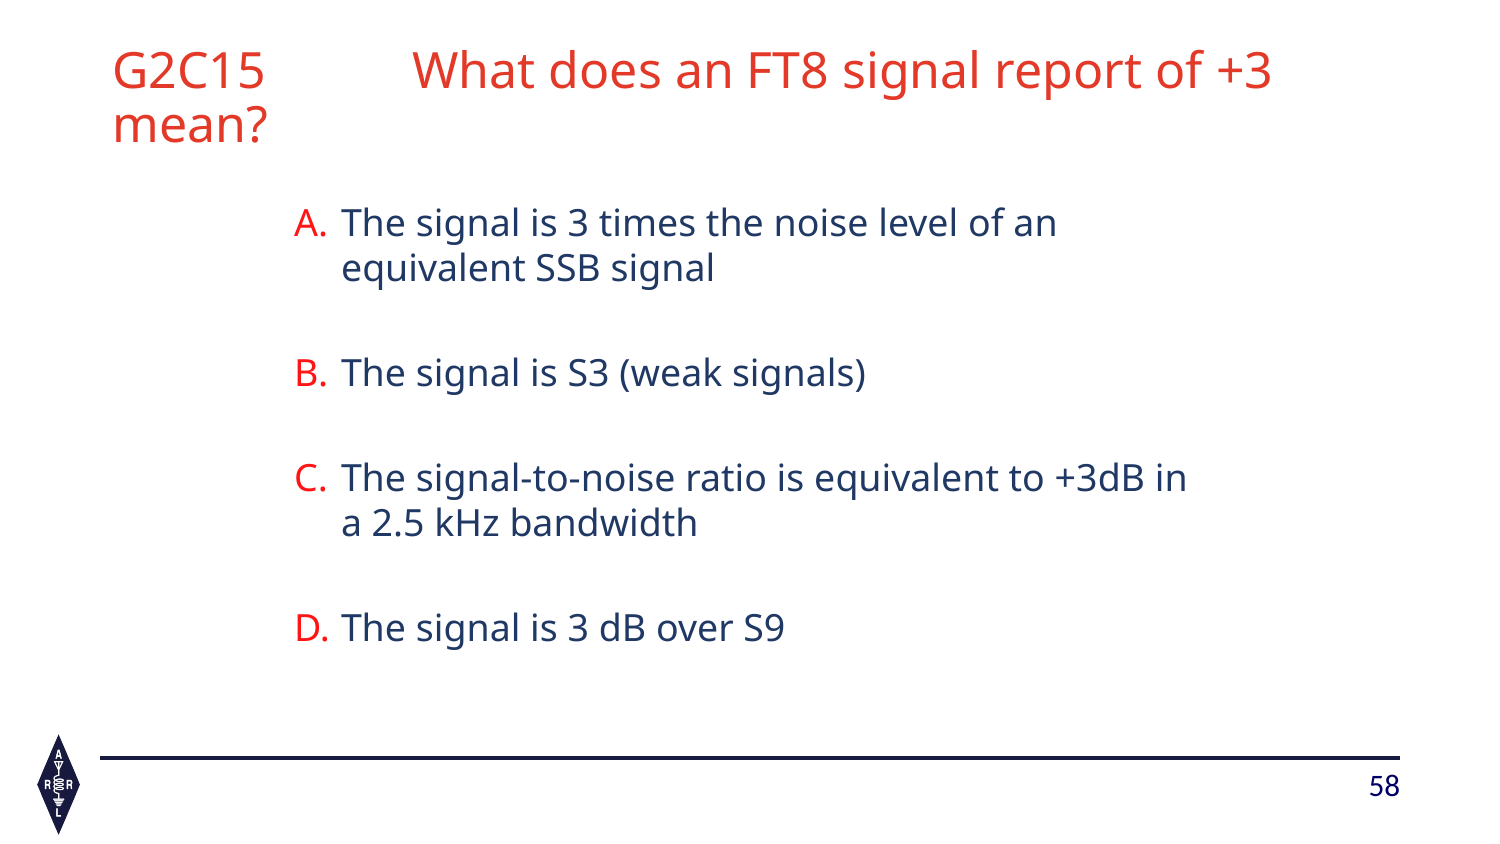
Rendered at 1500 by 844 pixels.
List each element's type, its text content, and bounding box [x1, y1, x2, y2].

picture [37, 734, 80, 835]
list [76, 192, 1425, 827]
title G2C15 What does an FT8 signal report of +3 mean? [112, 39, 1388, 146]
text_box The signal is 3 times the noise level of an equivalent SSB signal The signal is S3 (weak signals) The signal-to-noise ratio is equivalent to +3dB in a 2.5 kHz bandwidth The signal is 3 dB over S9 [282, 192, 1217, 713]
slide_number 58 [1302, 761, 1400, 807]
